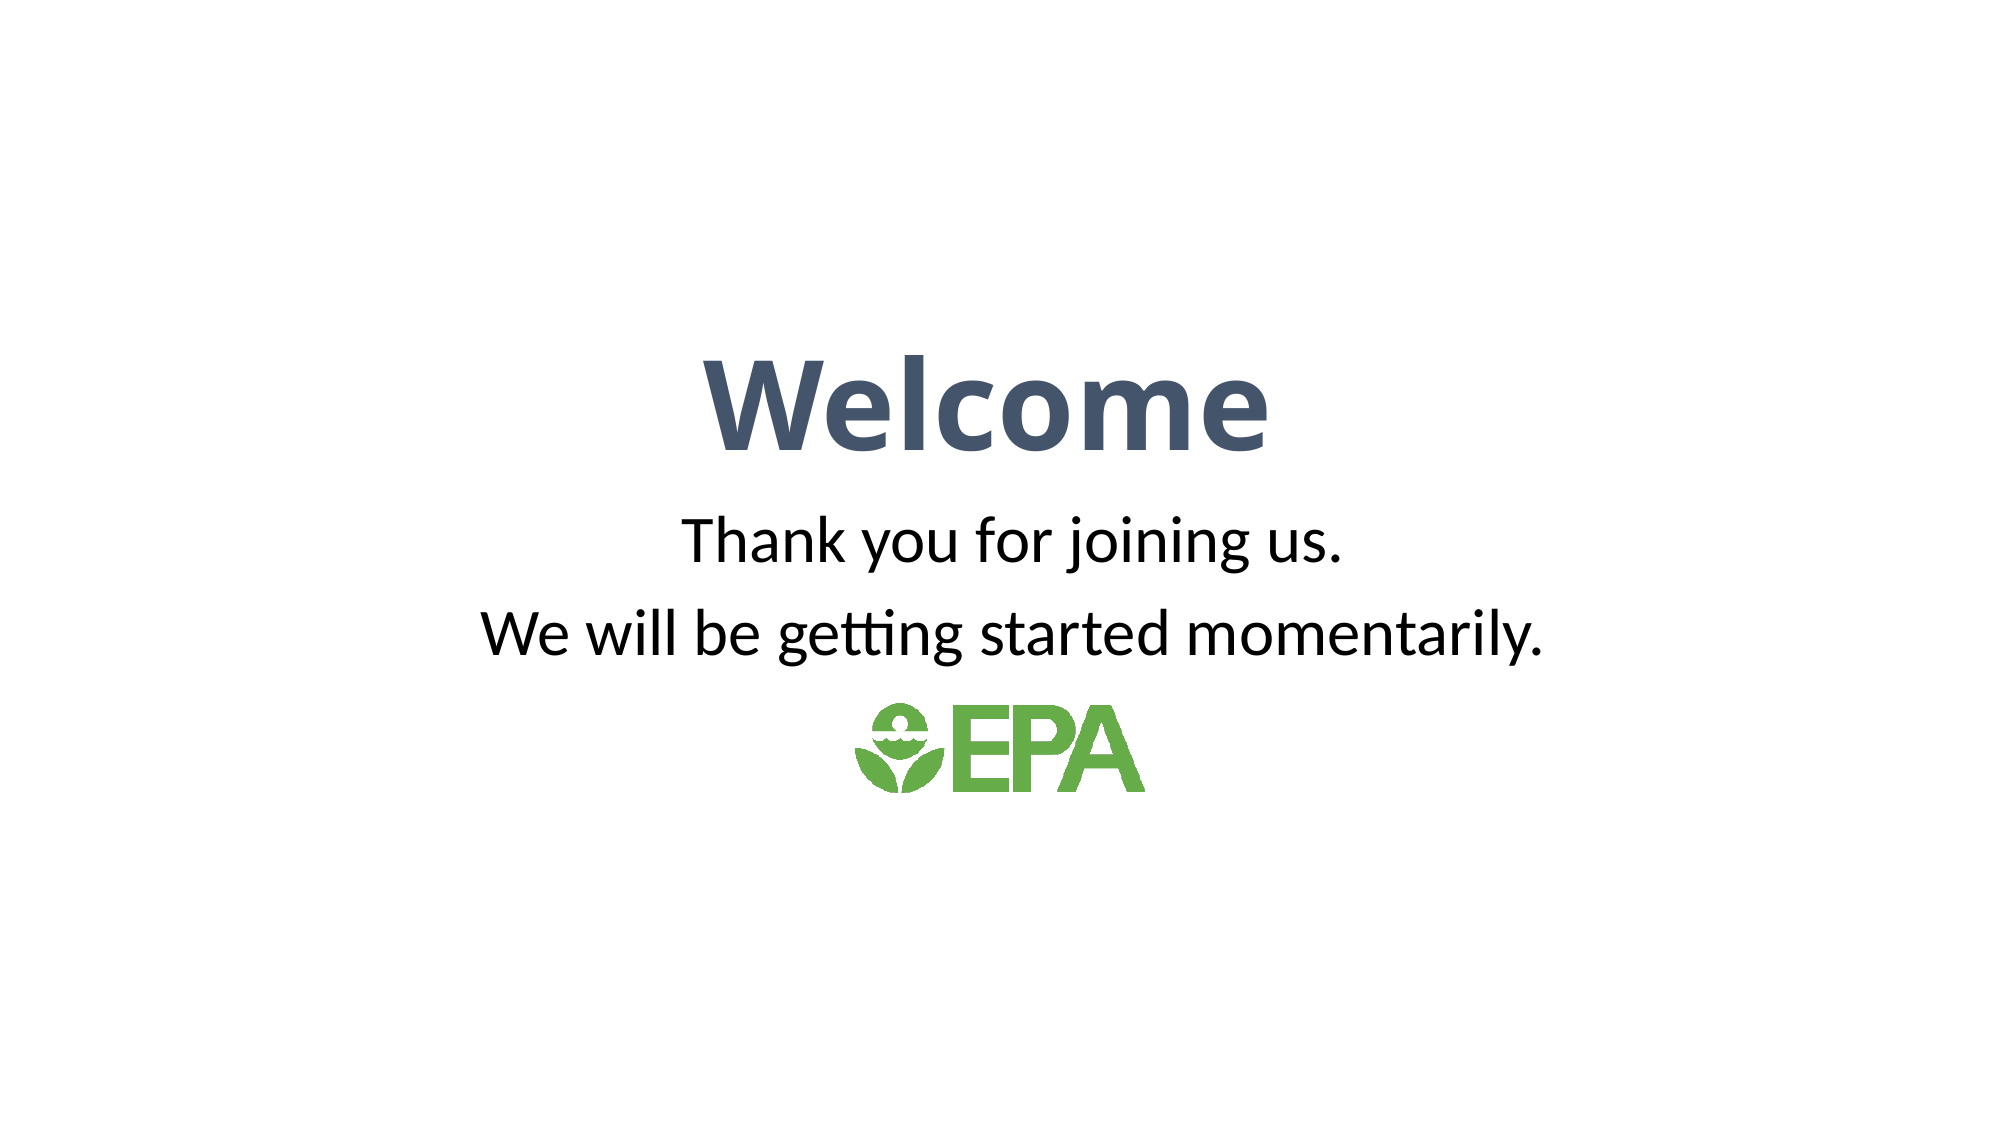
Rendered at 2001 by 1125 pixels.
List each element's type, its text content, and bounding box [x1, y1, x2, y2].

picture [855, 703, 1145, 793]
subtitle Thank you for joining us. We will be getting started momentarily. [270, 497, 1771, 664]
title Welcome [237, 307, 1738, 486]
